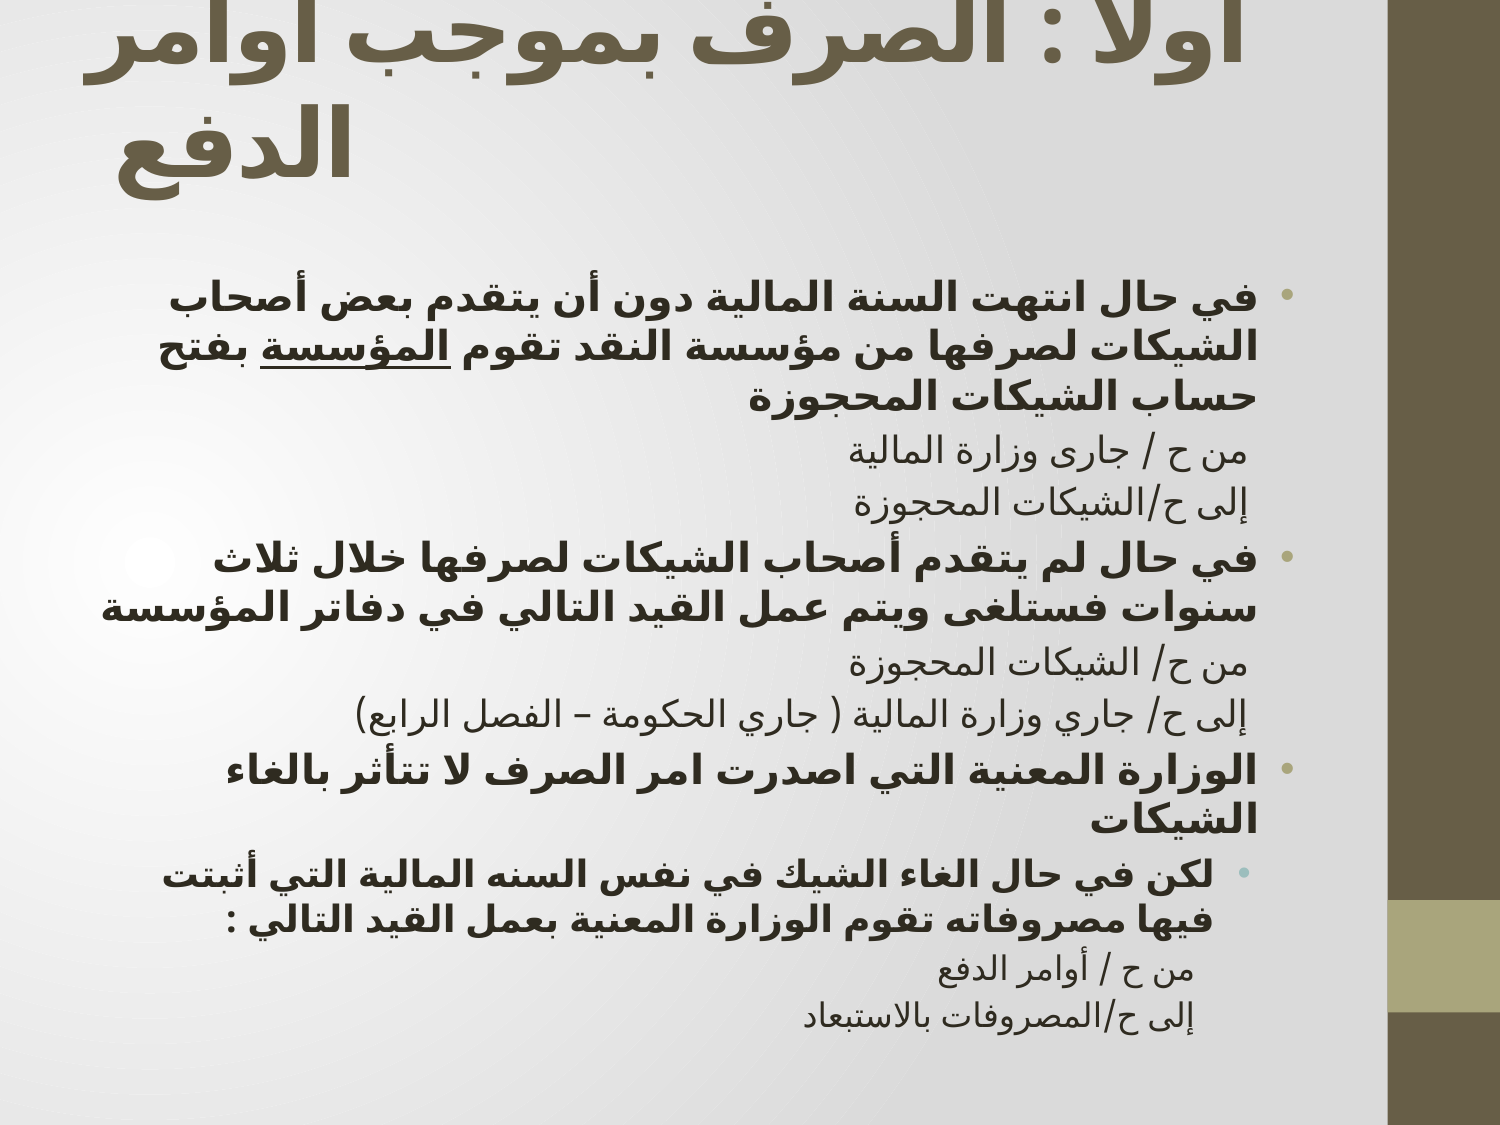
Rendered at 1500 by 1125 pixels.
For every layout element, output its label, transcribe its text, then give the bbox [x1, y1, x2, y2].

title أولا : الصرف بموجب أوامر الدفع [75, 45, 1325, 233]
list في حال انتهت السنة المالية دون أن يتقدم بعض أصحاب الشيكات لصرفها من مؤسسة النقد تقوم المؤسسة بفتح حساب الشيكات المحجوزة من ح / جارى وزارة المالية إلى ح/الشيكات المحجوزة في حال لم يتقدم أصحاب الشيكات لصرفها خلال ثلاث سنوات فستلغى ويتم عمل القيد التالي في دفاتر المؤسسة من ح/ الشيكات المحجوزة إلى ح/ جاري وزارة المالية ( جاري الحكومة – الفصل الرابع) الوزارة المعنية التي اصدرت امر الصرف لا تتأثر بالغاء الشيكات لكن في حال الغاء الشيك في نفس السنه المالية التي أثبتت فيها مصروفاته تقوم الوزارة المعنية بعمل القيد التالي : من ح / أوامر الدفع إلى ح/المصروفات بالاستبعاد [75, 262, 1325, 1050]
